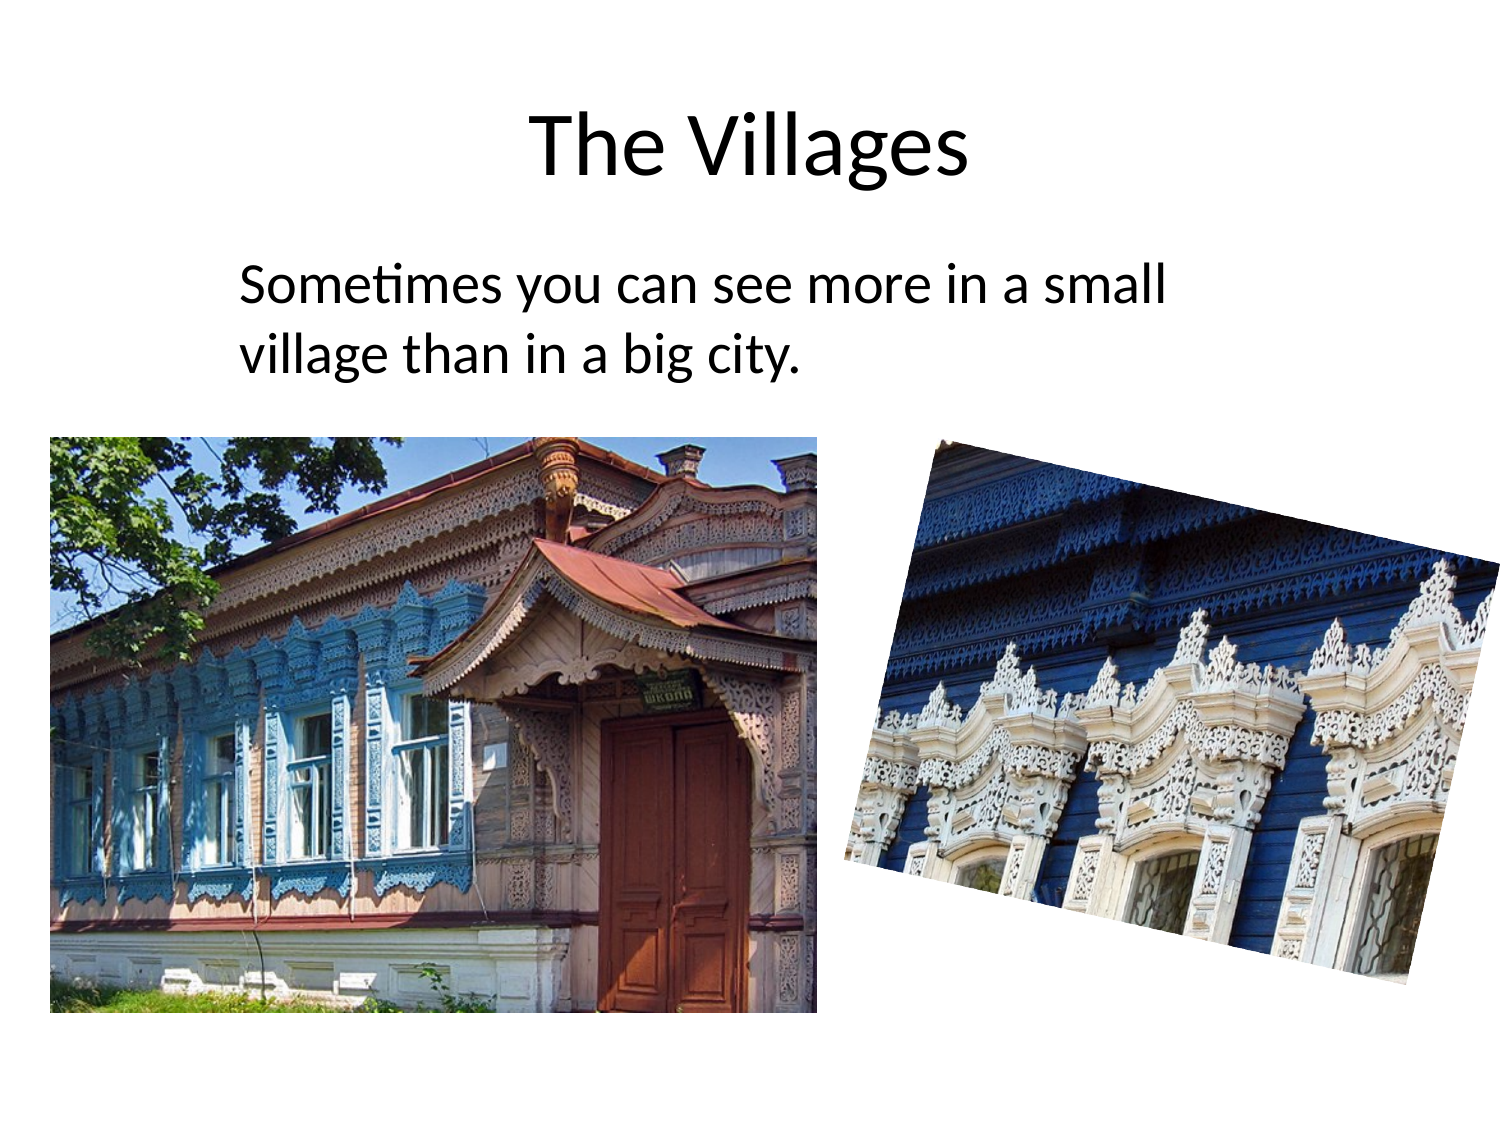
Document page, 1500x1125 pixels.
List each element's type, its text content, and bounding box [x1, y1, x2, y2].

picture [845, 438, 1499, 985]
text_box Sometimes you can see more in a small village than in a big city. [225, 237, 1238, 393]
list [49, 437, 817, 1013]
title The Villages [75, 45, 1425, 233]
